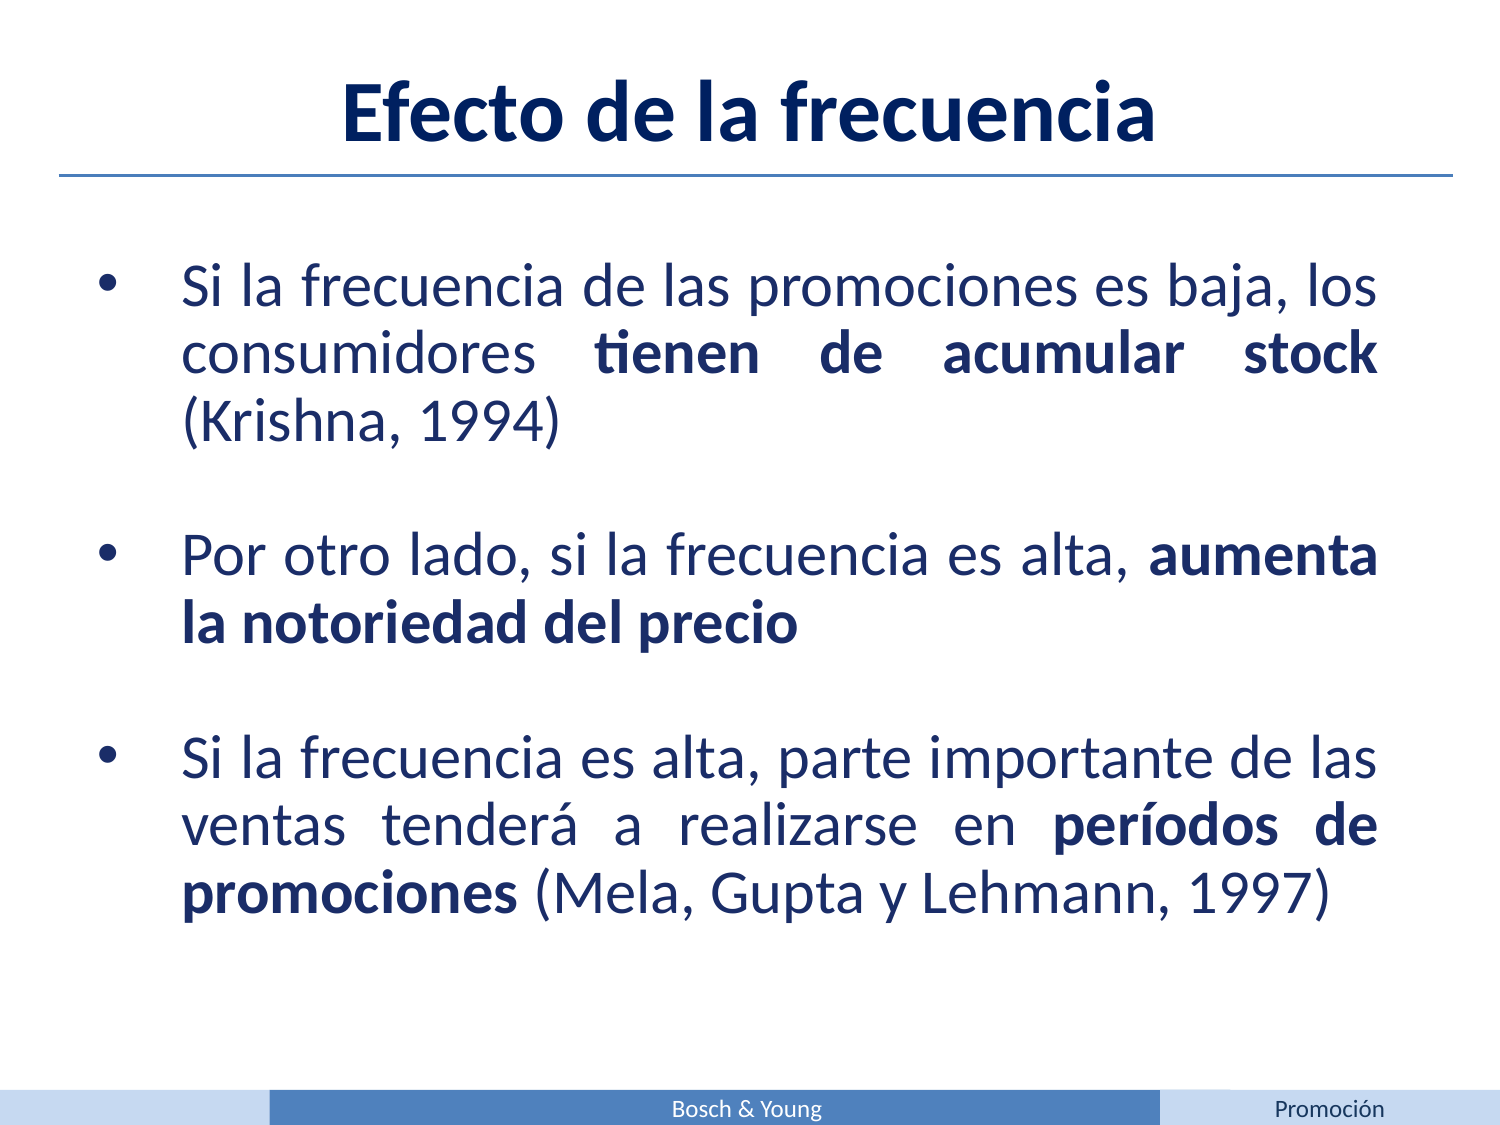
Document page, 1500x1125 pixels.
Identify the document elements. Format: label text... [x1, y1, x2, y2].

text_box Si la frecuencia de las promociones es baja, los consumidores tienen de acumular stock (Krishna, 1994) Por otro lado, si la frecuencia es alta, aumenta la notoriedad del precio Si la frecuencia es alta, parte importante de las ventas tenderá a realizarse en períodos de promociones (Mela, Gupta y Lehmann, 1997) [82, 244, 1395, 934]
text_box Efecto de la frecuencia [35, 46, 1465, 167]
text_box Promoción [1158, 1088, 1500, 1125]
text_box Bosch & Young [272, 1088, 1158, 1125]
text_box [0, 1088, 272, 1125]
